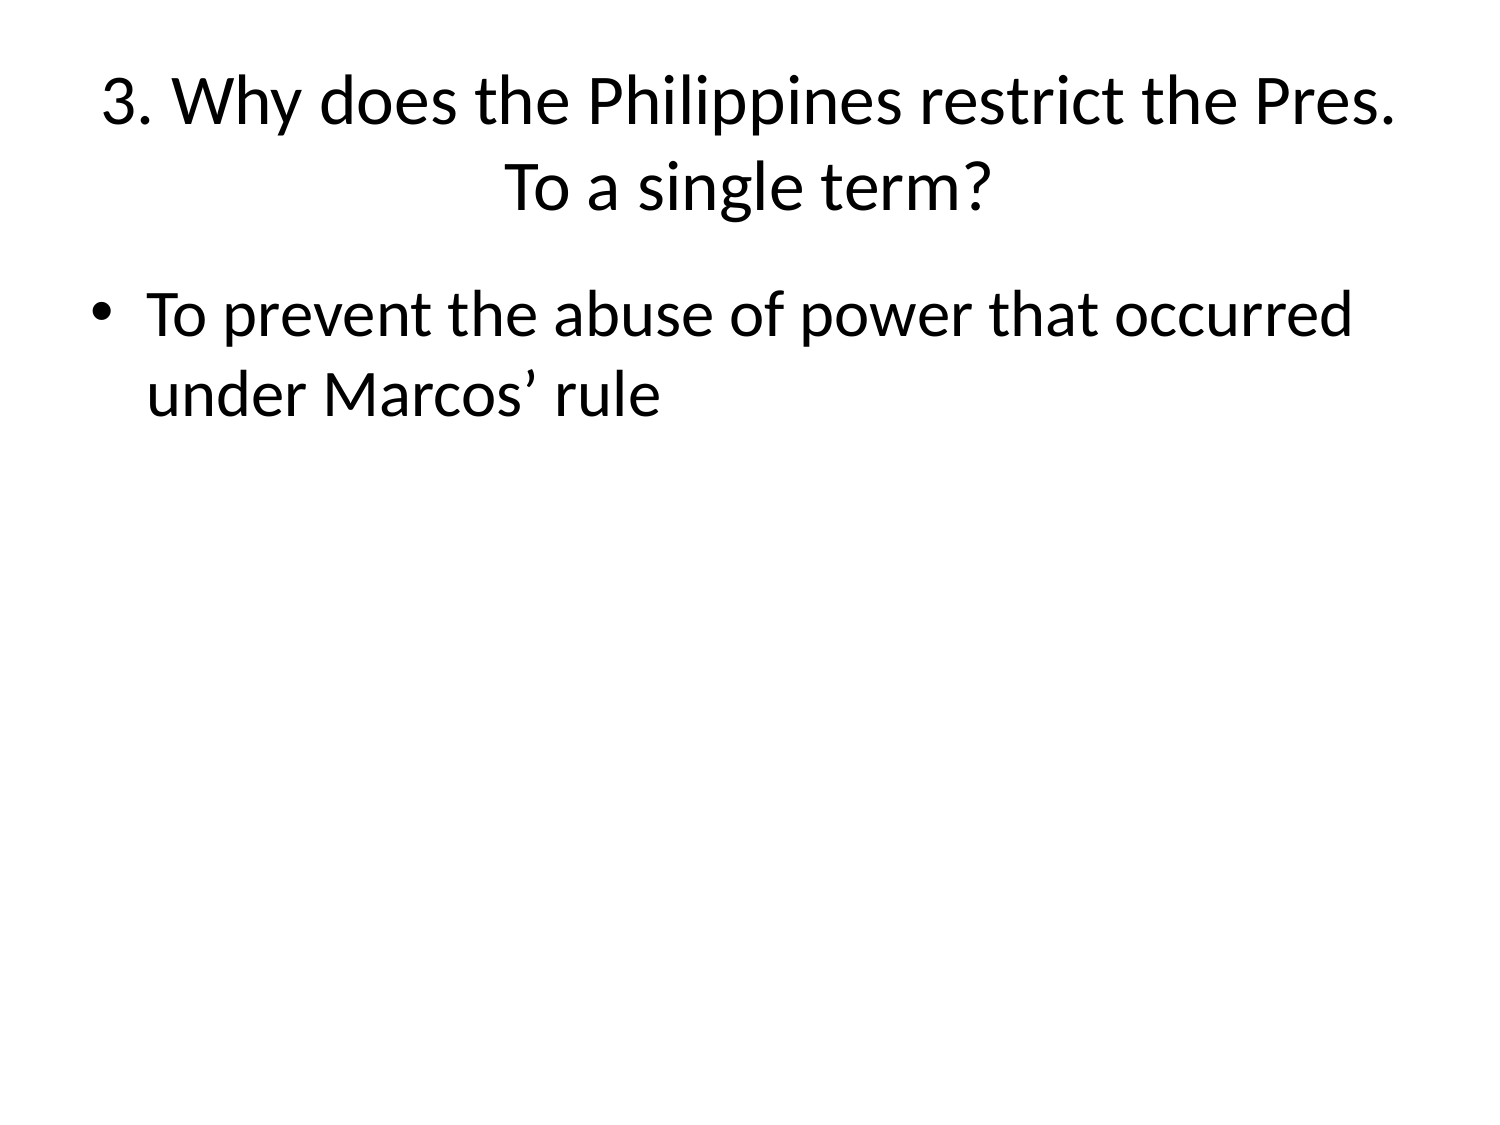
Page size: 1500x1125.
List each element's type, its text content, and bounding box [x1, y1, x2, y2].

list To prevent the abuse of power that occurred under Marcos’ rule [75, 262, 1425, 1005]
title 3. Why does the Philippines restrict the Pres. To a single term? [75, 45, 1425, 233]
